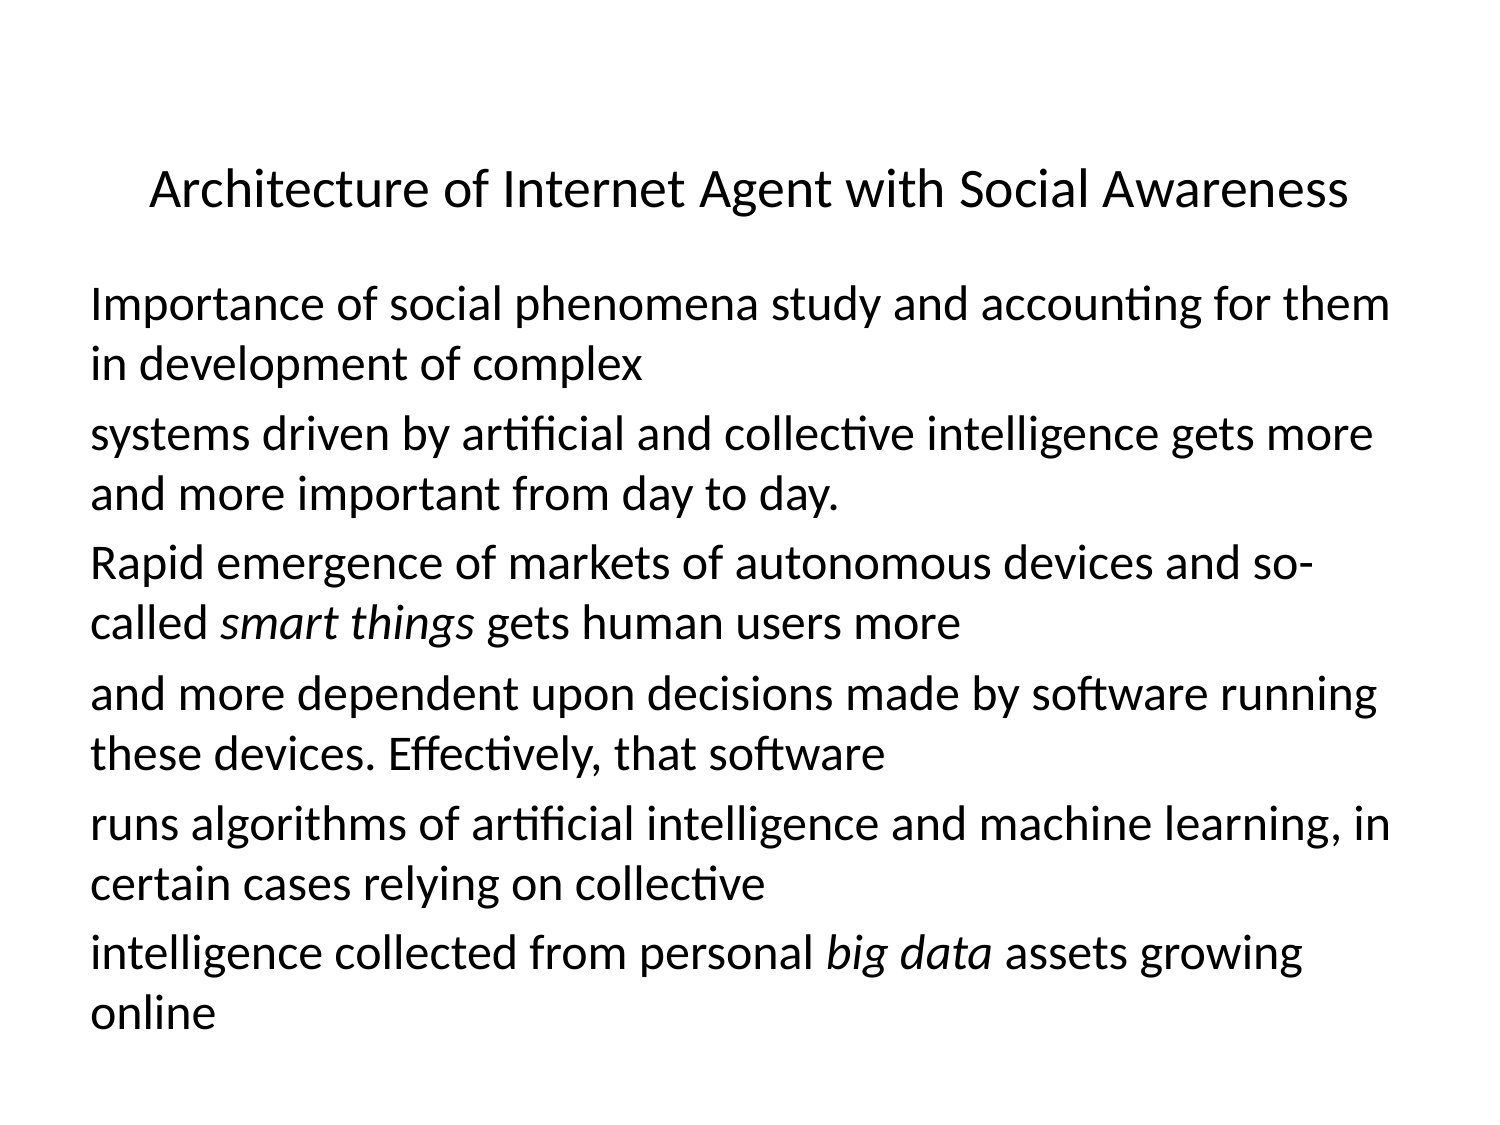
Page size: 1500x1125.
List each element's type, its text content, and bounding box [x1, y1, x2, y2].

list Importance of social phenomena study and accounting for them in development of complex systems driven by artificial and collective intelligence gets more and more important from day to day. Rapid emergence of markets of autonomous devices and so-called smart things gets human users more and more dependent upon decisions made by software running these devices. Effectively, that software runs algorithms of artificial intelligence and machine learning, in certain cases relying on collective intelligence collected from personal big data assets growing online [75, 262, 1425, 1005]
title Architecture of Internet Agent with Social Awareness [75, 125, 1425, 262]
